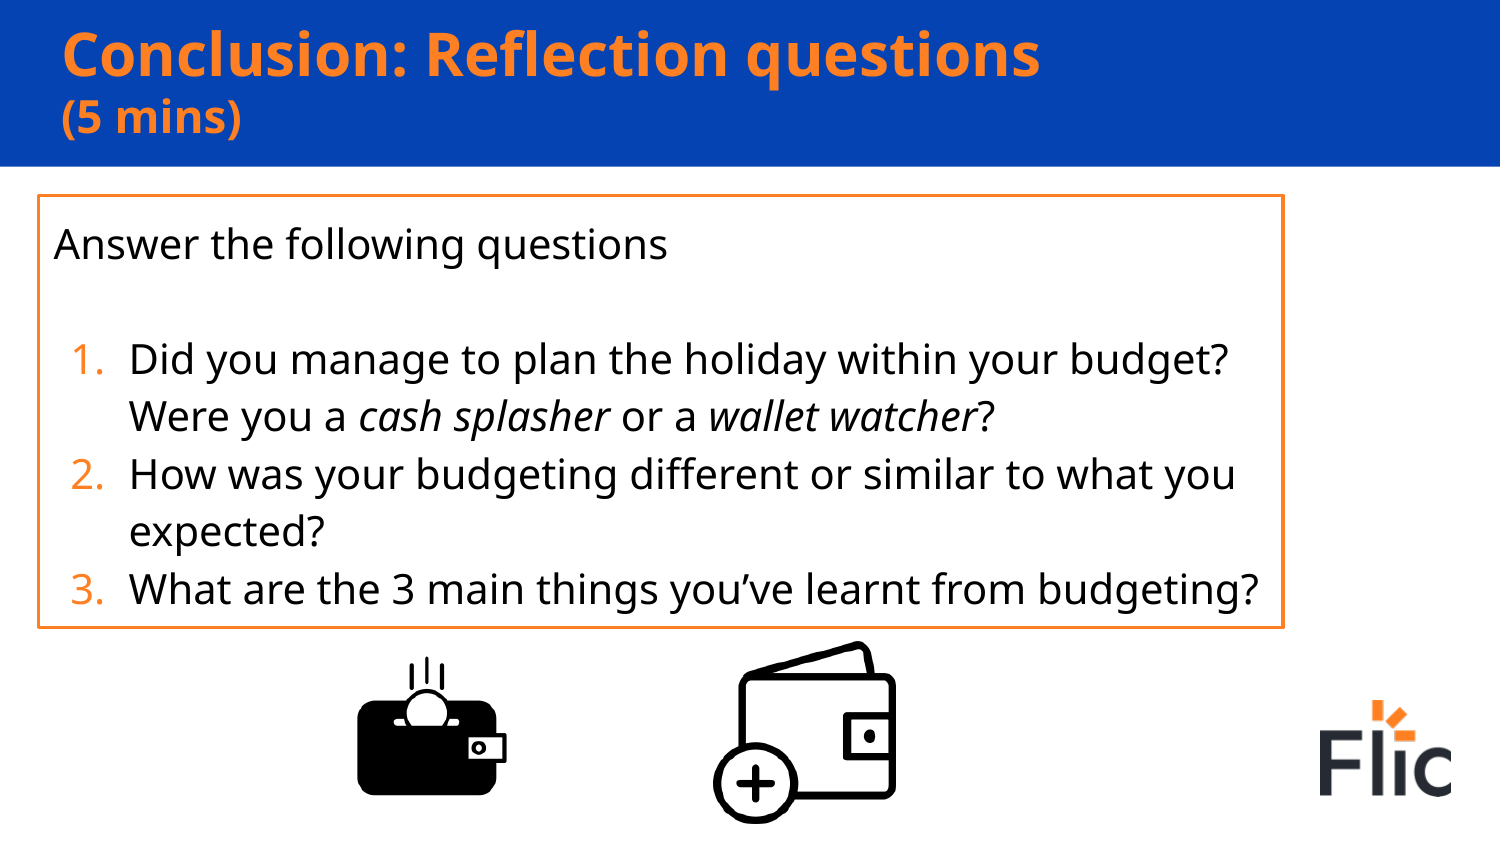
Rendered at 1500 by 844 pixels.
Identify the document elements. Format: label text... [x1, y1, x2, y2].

picture [340, 634, 523, 817]
picture [713, 641, 896, 824]
title Conclusion: Reflection questions (5 mins) [46, 0, 1291, 165]
text_box Answer the following questions Did you manage to plan the holiday within your budget? Were you a cash splasher or a wallet watcher? How was your budgeting different or similar to what you expected? What are the 3 main things you’ve learnt from budgeting? [38, 195, 1284, 628]
picture [1320, 700, 1451, 797]
